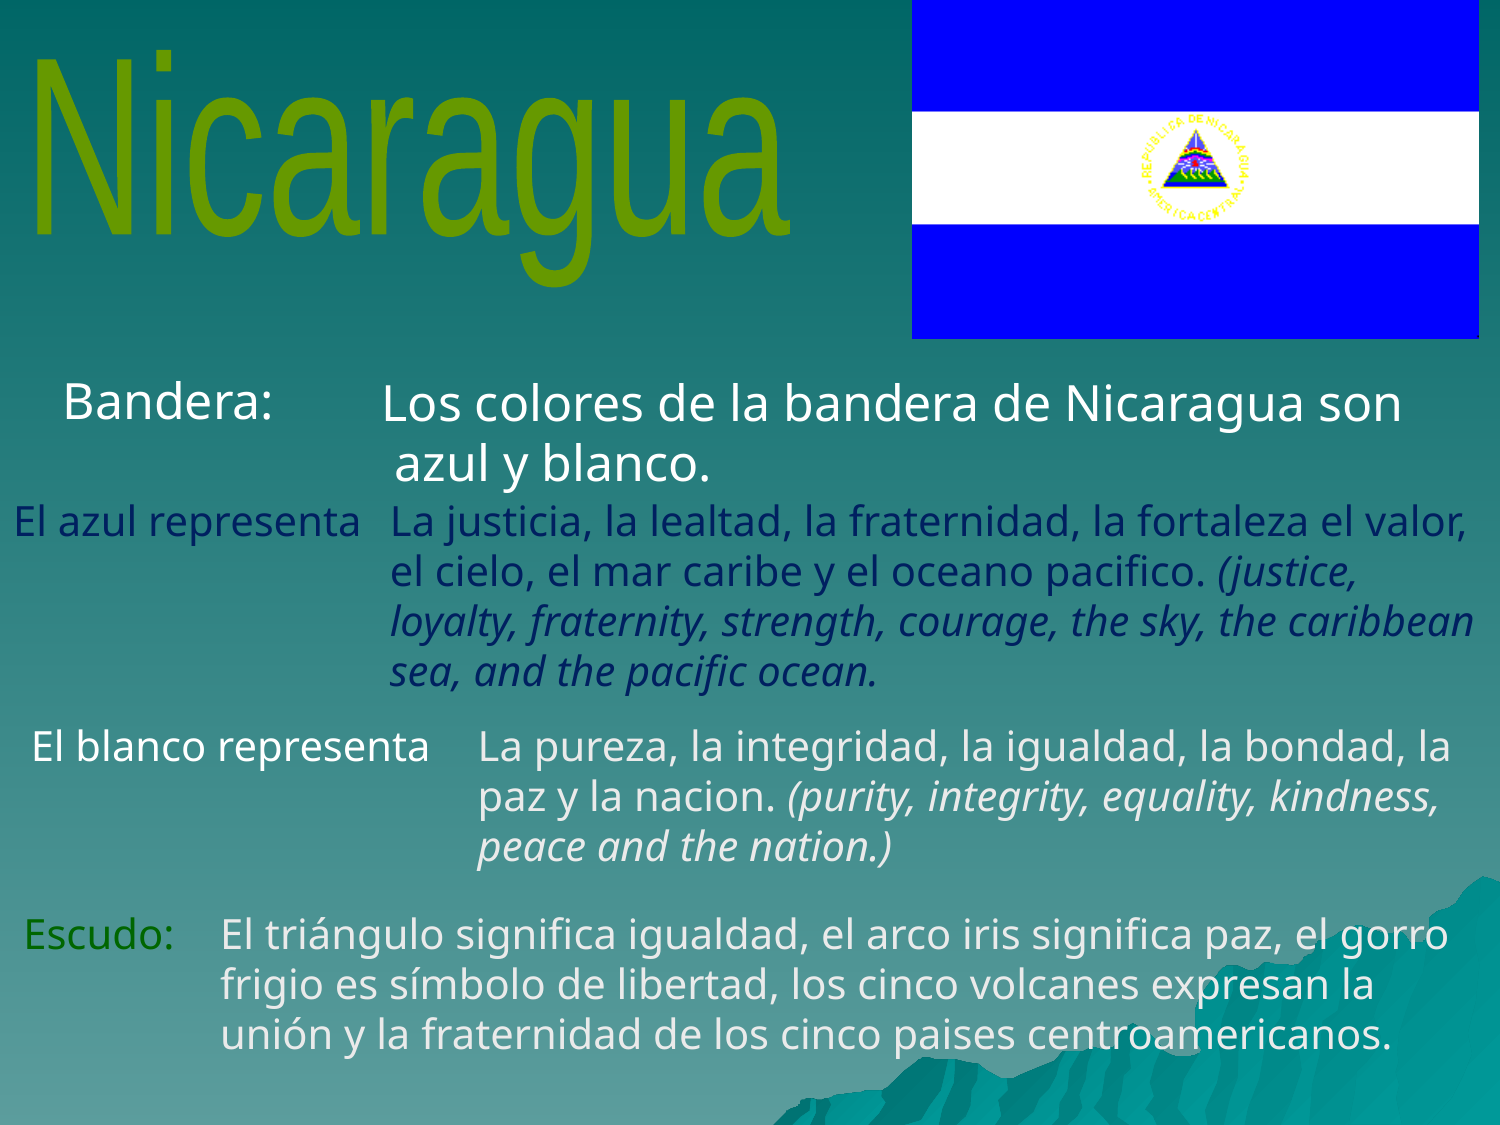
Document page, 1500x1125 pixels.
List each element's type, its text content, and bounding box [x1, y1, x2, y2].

picture [912, 0, 1479, 340]
text_box El blanco representa [16, 712, 446, 778]
text_box La pureza, la integridad, la igualdad, la bondad, la paz y la nacion. (purity, integrity, equality, kindness, peace and the nation.) [462, 712, 1500, 878]
text_box Bandera: [48, 361, 290, 437]
text_box Escudo: [8, 900, 190, 965]
text_box La justicia, la lealtad, la fraternidad, la fortaleza el valor, el cielo, el mar caribe y el oceano pacifico. (justice, loyalty, fraternity, strength, courage, the sky, the caribbean sea, and the pacific ocean. [374, 487, 1500, 703]
text_box Los colores de la bandera de Nicaragua son azul y blanco. [366, 363, 1419, 487]
text_box El azul representa [0, 487, 374, 553]
text_box El triángulo significa igualdad, el arco iris significa paz, el gorro frigio es símbolo de libertad, los cinco volcanes expresan la unión y la fraternidad de los cinco pai­ses centroamericanos. [205, 900, 1479, 1065]
